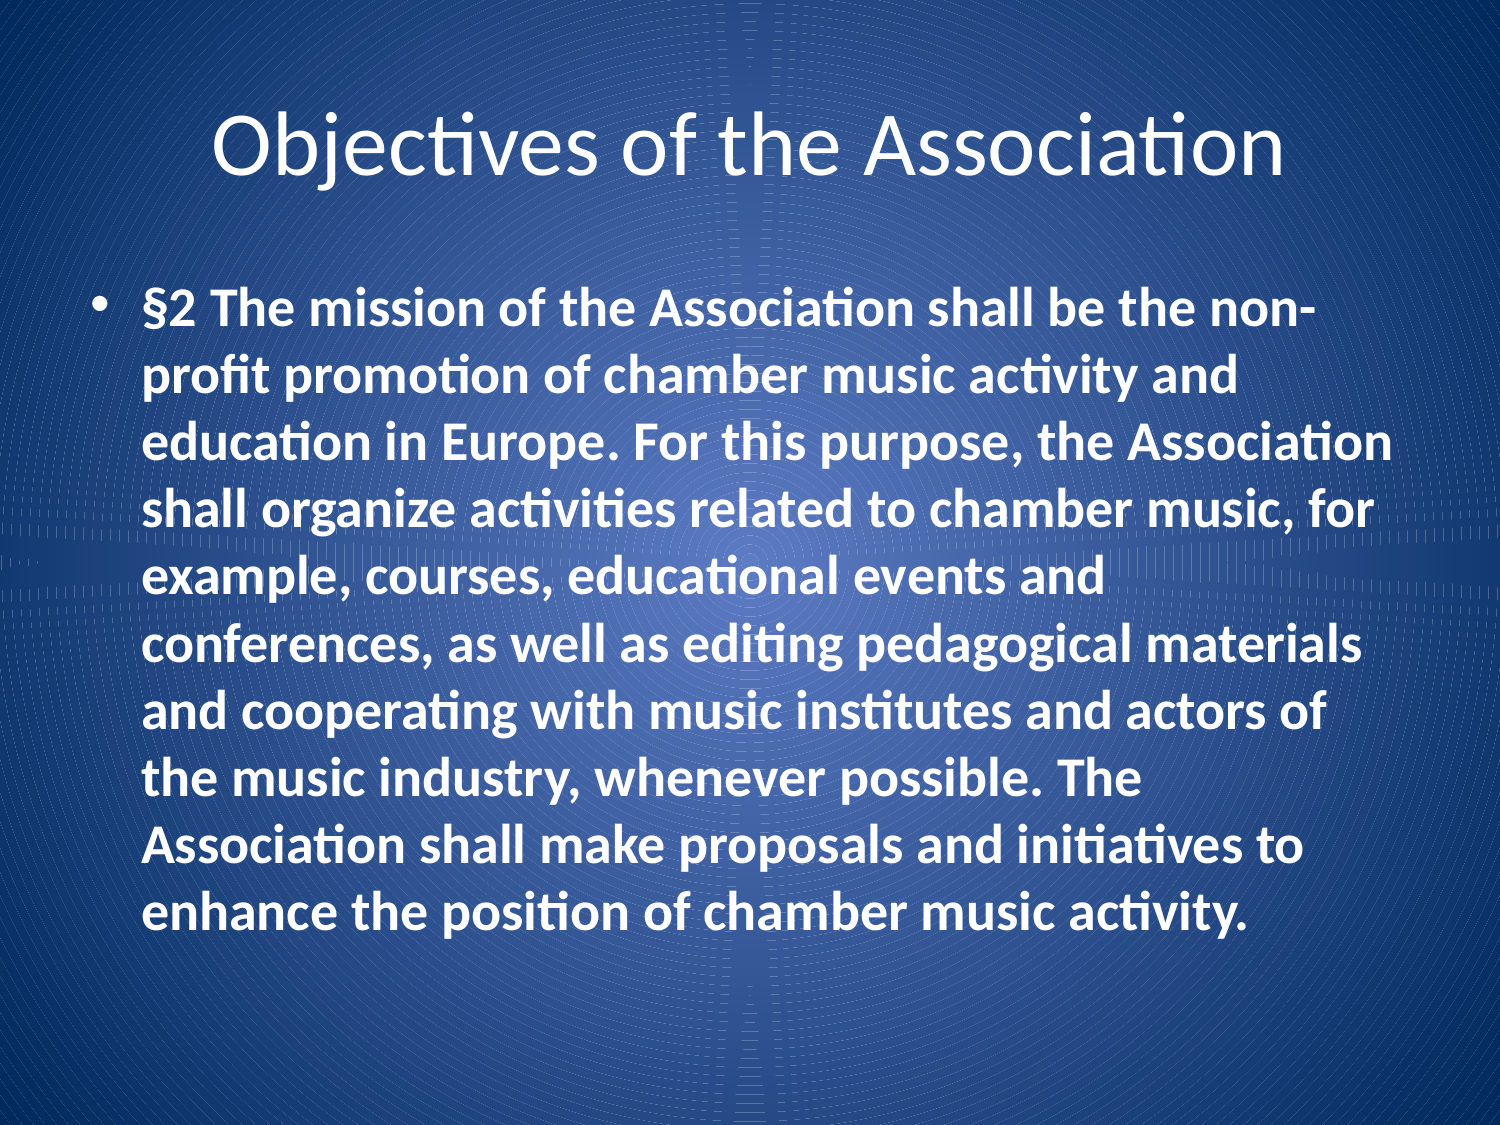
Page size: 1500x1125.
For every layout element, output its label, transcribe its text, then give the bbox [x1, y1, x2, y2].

title Objectives of the Association [75, 45, 1425, 233]
list §2 The mission of the Association shall be the non-profit promotion of chamber music activity and education in Europe. For this purpose, the Association shall organize activities related to chamber music, for example, courses, educational events and conferences, as well as editing pedagogical materials and cooperating with music institutes and actors of the music industry, whenever possible. The Association shall make proposals and initiatives to enhance the position of chamber music activity. [75, 262, 1425, 1005]
